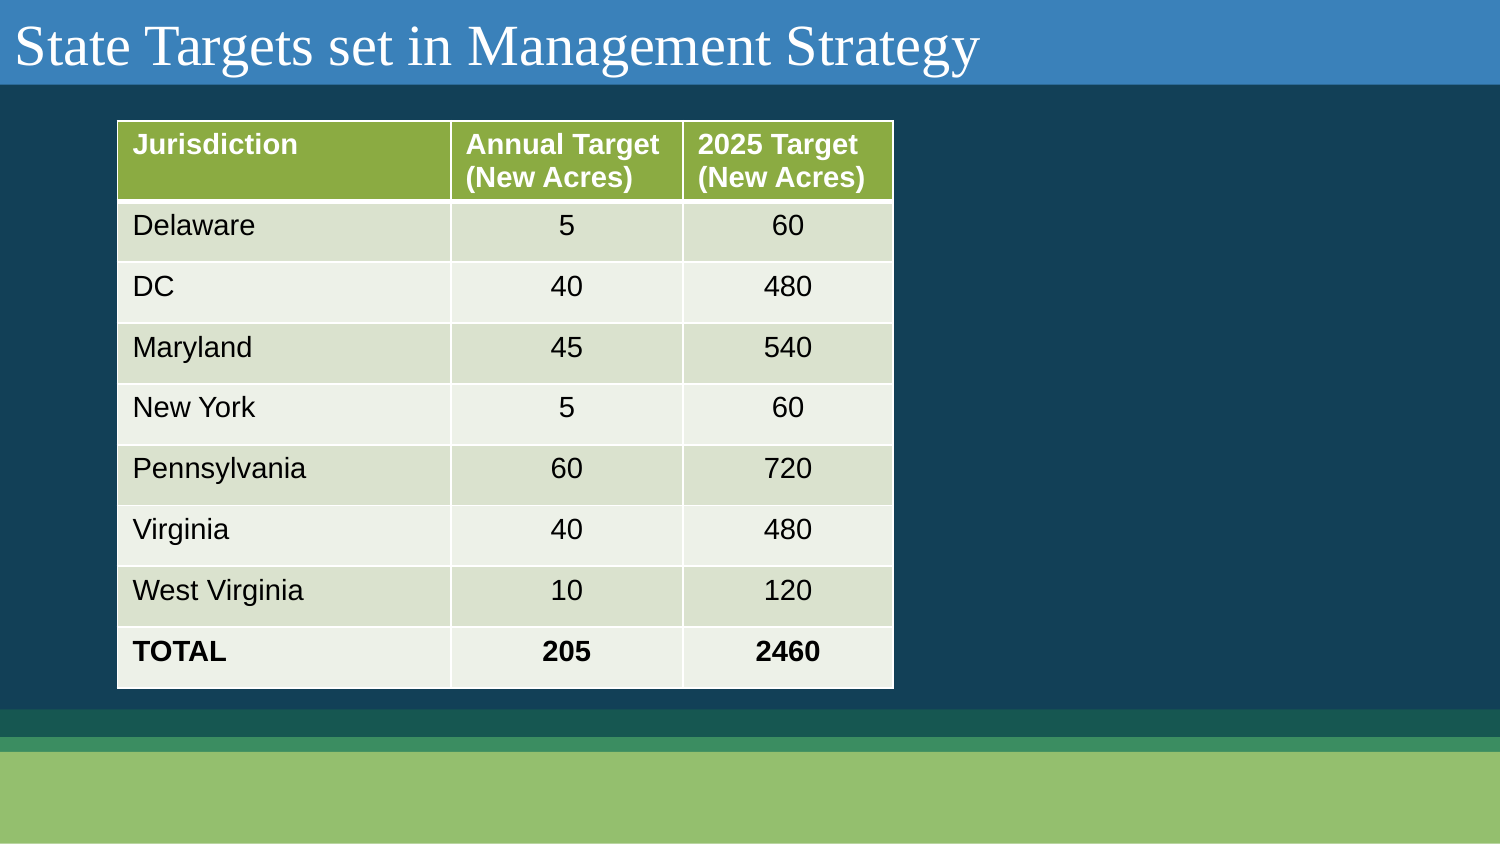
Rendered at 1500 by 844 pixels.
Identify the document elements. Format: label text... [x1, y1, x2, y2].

table_cell New York [118, 385, 450, 444]
table_cell 60 [452, 446, 682, 505]
table_cell 5 [452, 385, 682, 444]
table_cell Pennsylvania [118, 446, 450, 505]
table_header Annual Target (New Acres) [452, 122, 682, 199]
table_cell 10 [452, 567, 682, 626]
table_cell TOTAL [118, 628, 450, 687]
table_cell 480 [684, 263, 892, 322]
table_cell 2460 [684, 628, 892, 687]
table_header Jurisdiction [118, 122, 450, 199]
table_cell Maryland [118, 324, 450, 383]
table_cell 45 [452, 324, 682, 383]
table_cell 40 [452, 263, 682, 322]
table_cell 60 [684, 204, 892, 261]
table_cell Virginia [118, 506, 450, 565]
table_cell DC [118, 263, 450, 322]
table_cell 60 [684, 385, 892, 444]
table_cell 40 [452, 506, 682, 565]
table_cell 720 [684, 446, 892, 505]
table_cell West Virginia [118, 567, 450, 626]
table_header 2025 Target (New Acres) [684, 122, 892, 199]
table_cell 540 [684, 324, 892, 383]
table_cell Delaware [118, 204, 450, 261]
table_cell 205 [452, 628, 682, 687]
text_box State Targets set in Management Strategy [0, 0, 1500, 85]
table_cell 120 [684, 567, 892, 626]
table_cell 480 [684, 506, 892, 565]
table_cell 5 [452, 204, 682, 261]
